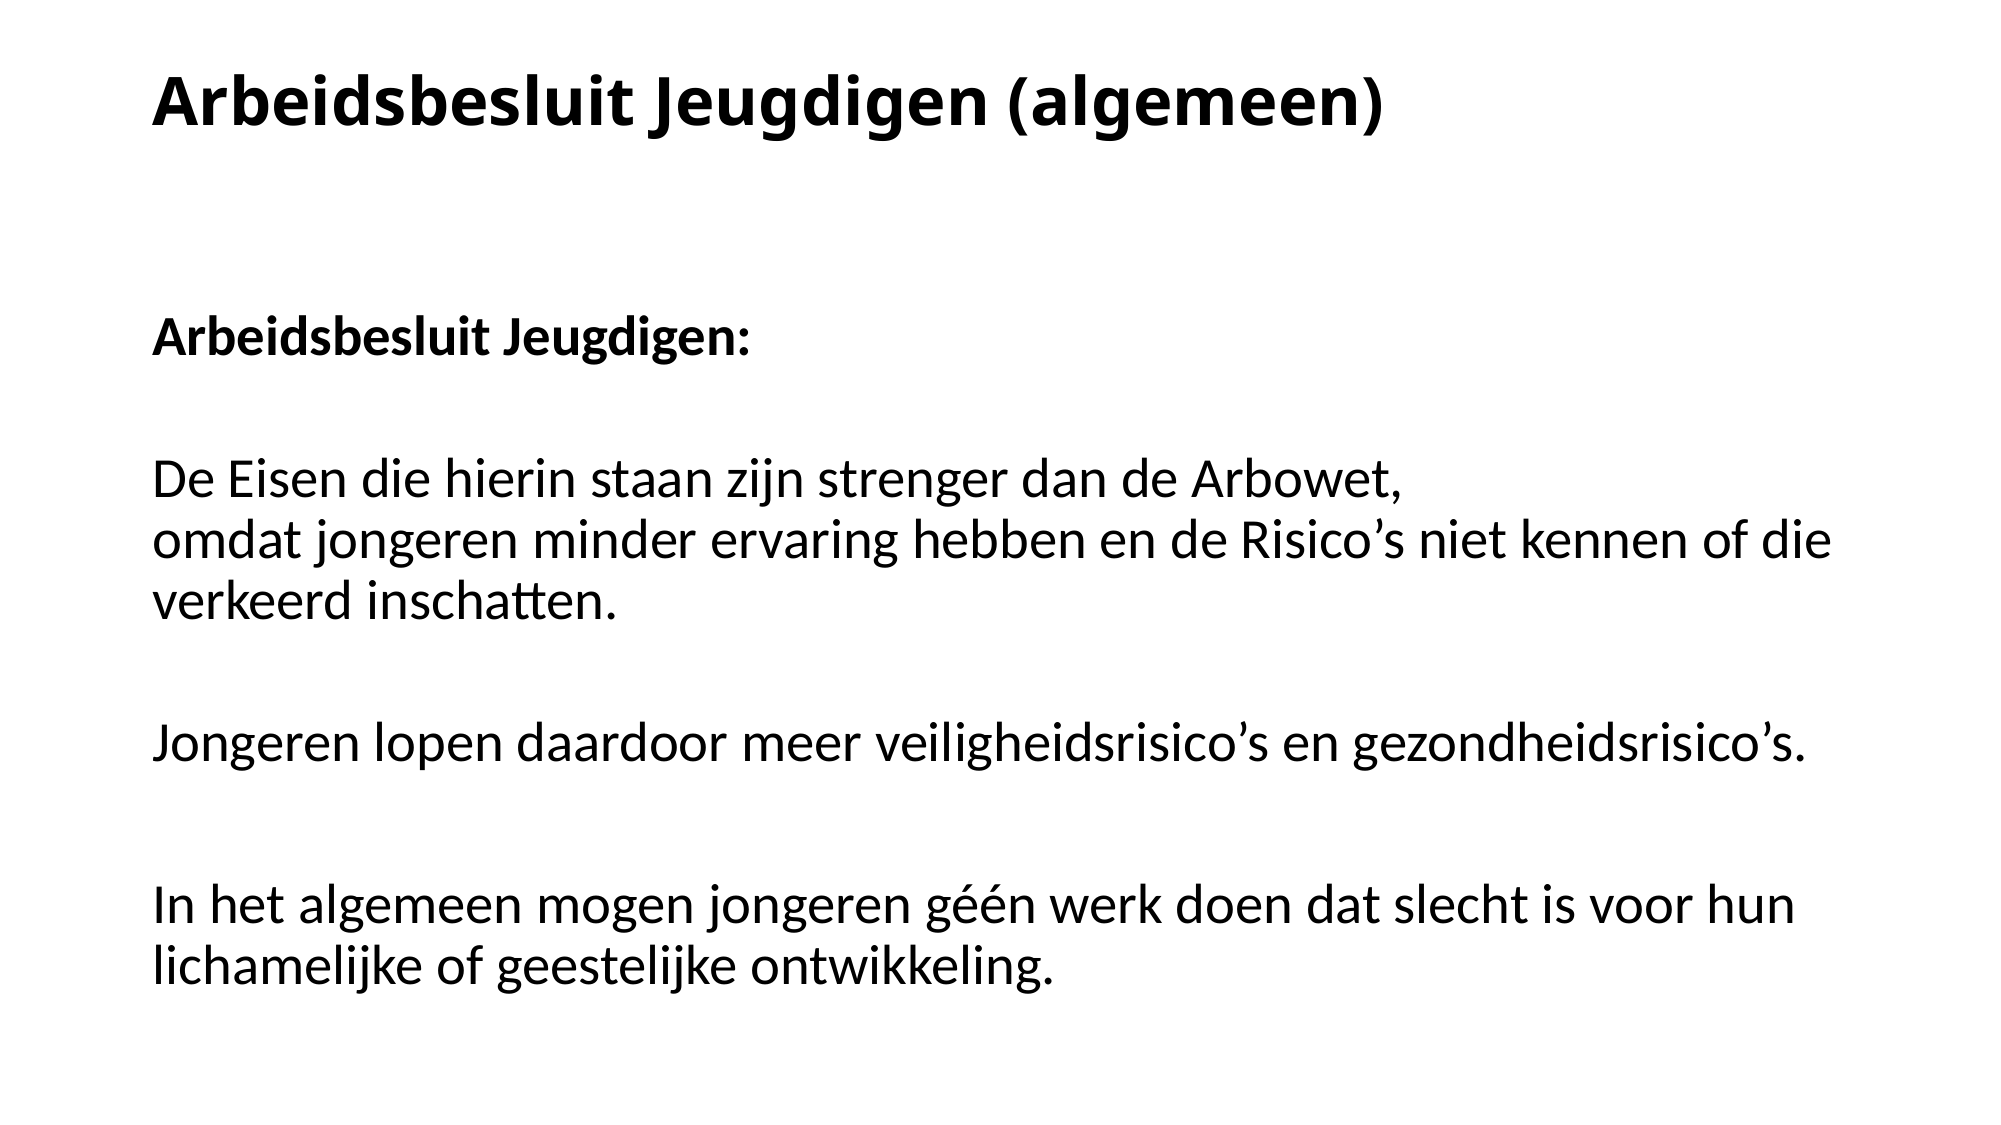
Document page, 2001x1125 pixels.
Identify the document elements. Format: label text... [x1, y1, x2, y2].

title Arbeidsbesluit Jeugdigen (algemeen) [137, 59, 1863, 229]
list Arbeidsbesluit Jeugdigen: De Eisen die hierin staan zijn strenger dan de Arbowet, omdat jongeren minder ervaring hebben en de Risico’s niet kennen of die verkeerd inschatten. Jongeren lopen daardoor meer veiligheidsrisico’s en gezondheidsrisico’s. In het algemeen mogen jongeren géén werk doen dat slecht is voor hun lichamelijke of geestelijke ontwikkeling. [137, 299, 1863, 1014]
